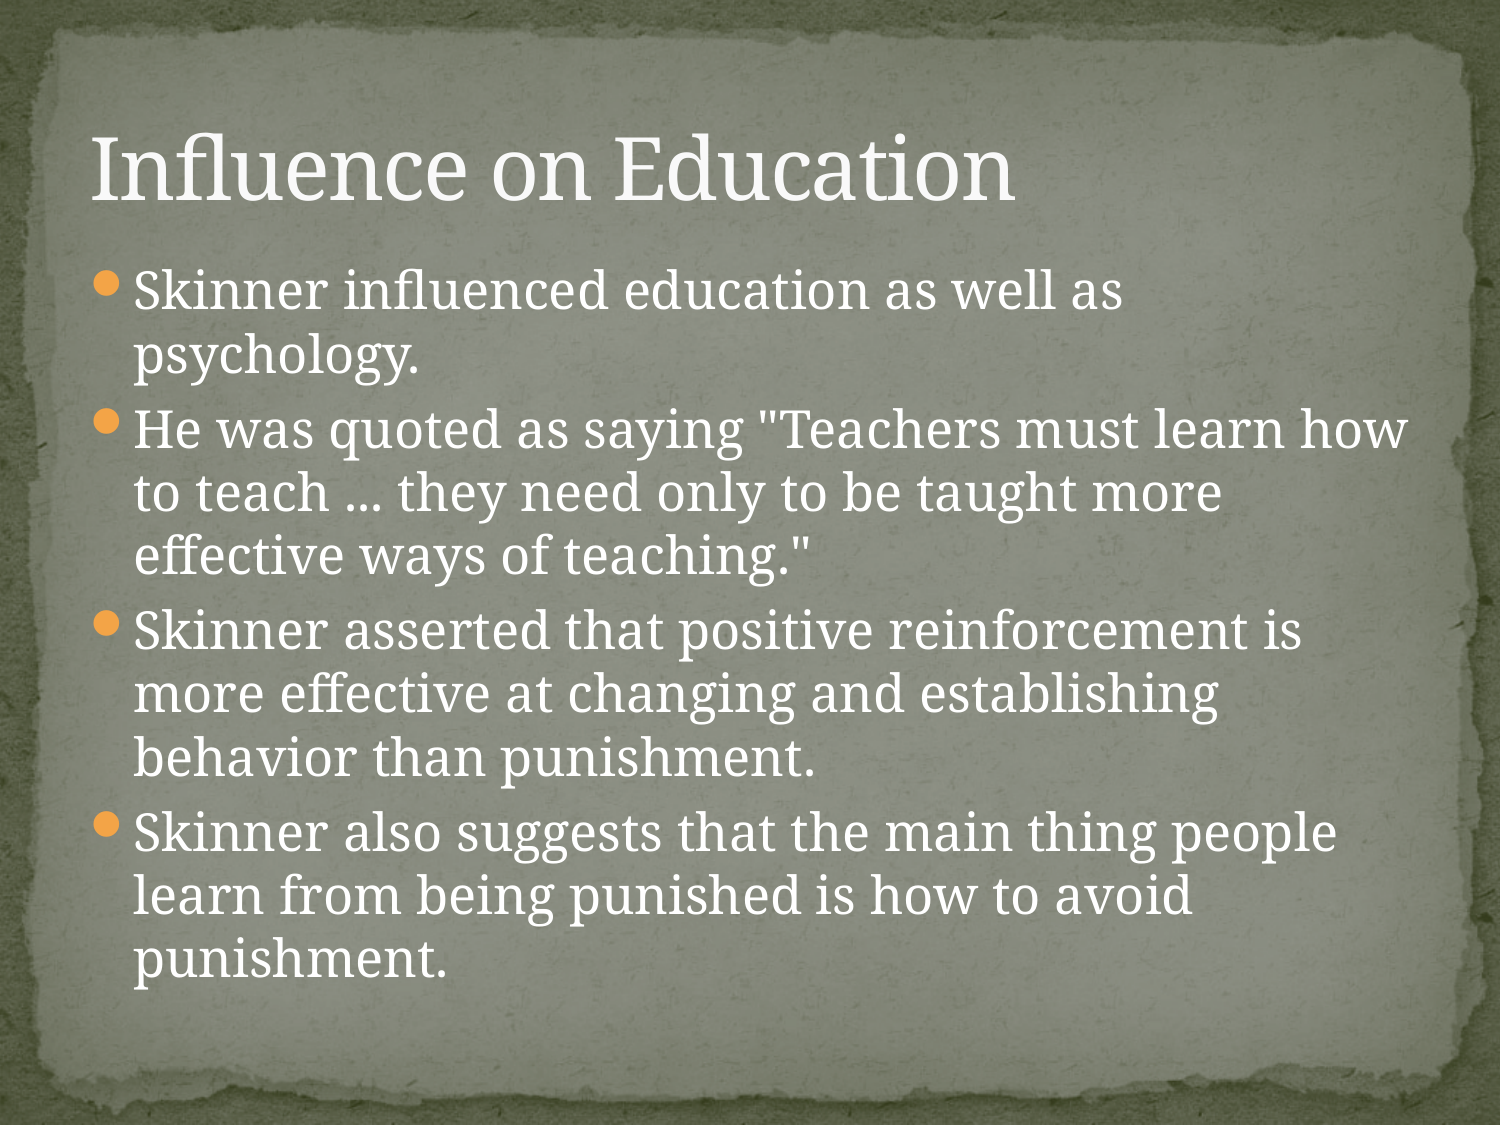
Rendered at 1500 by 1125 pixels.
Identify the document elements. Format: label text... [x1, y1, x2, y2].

title Influence on Education [74, 24, 1425, 225]
list Skinner influenced education as well as psychology. He was quoted as saying "Teachers must learn how to teach ... they need only to be taught more effective ways of teaching." Skinner asserted that positive reinforcement is more effective at changing and establishing behavior than punishment. Skinner also suggests that the main thing people learn from being punished is how to avoid punishment. [75, 249, 1425, 1000]
